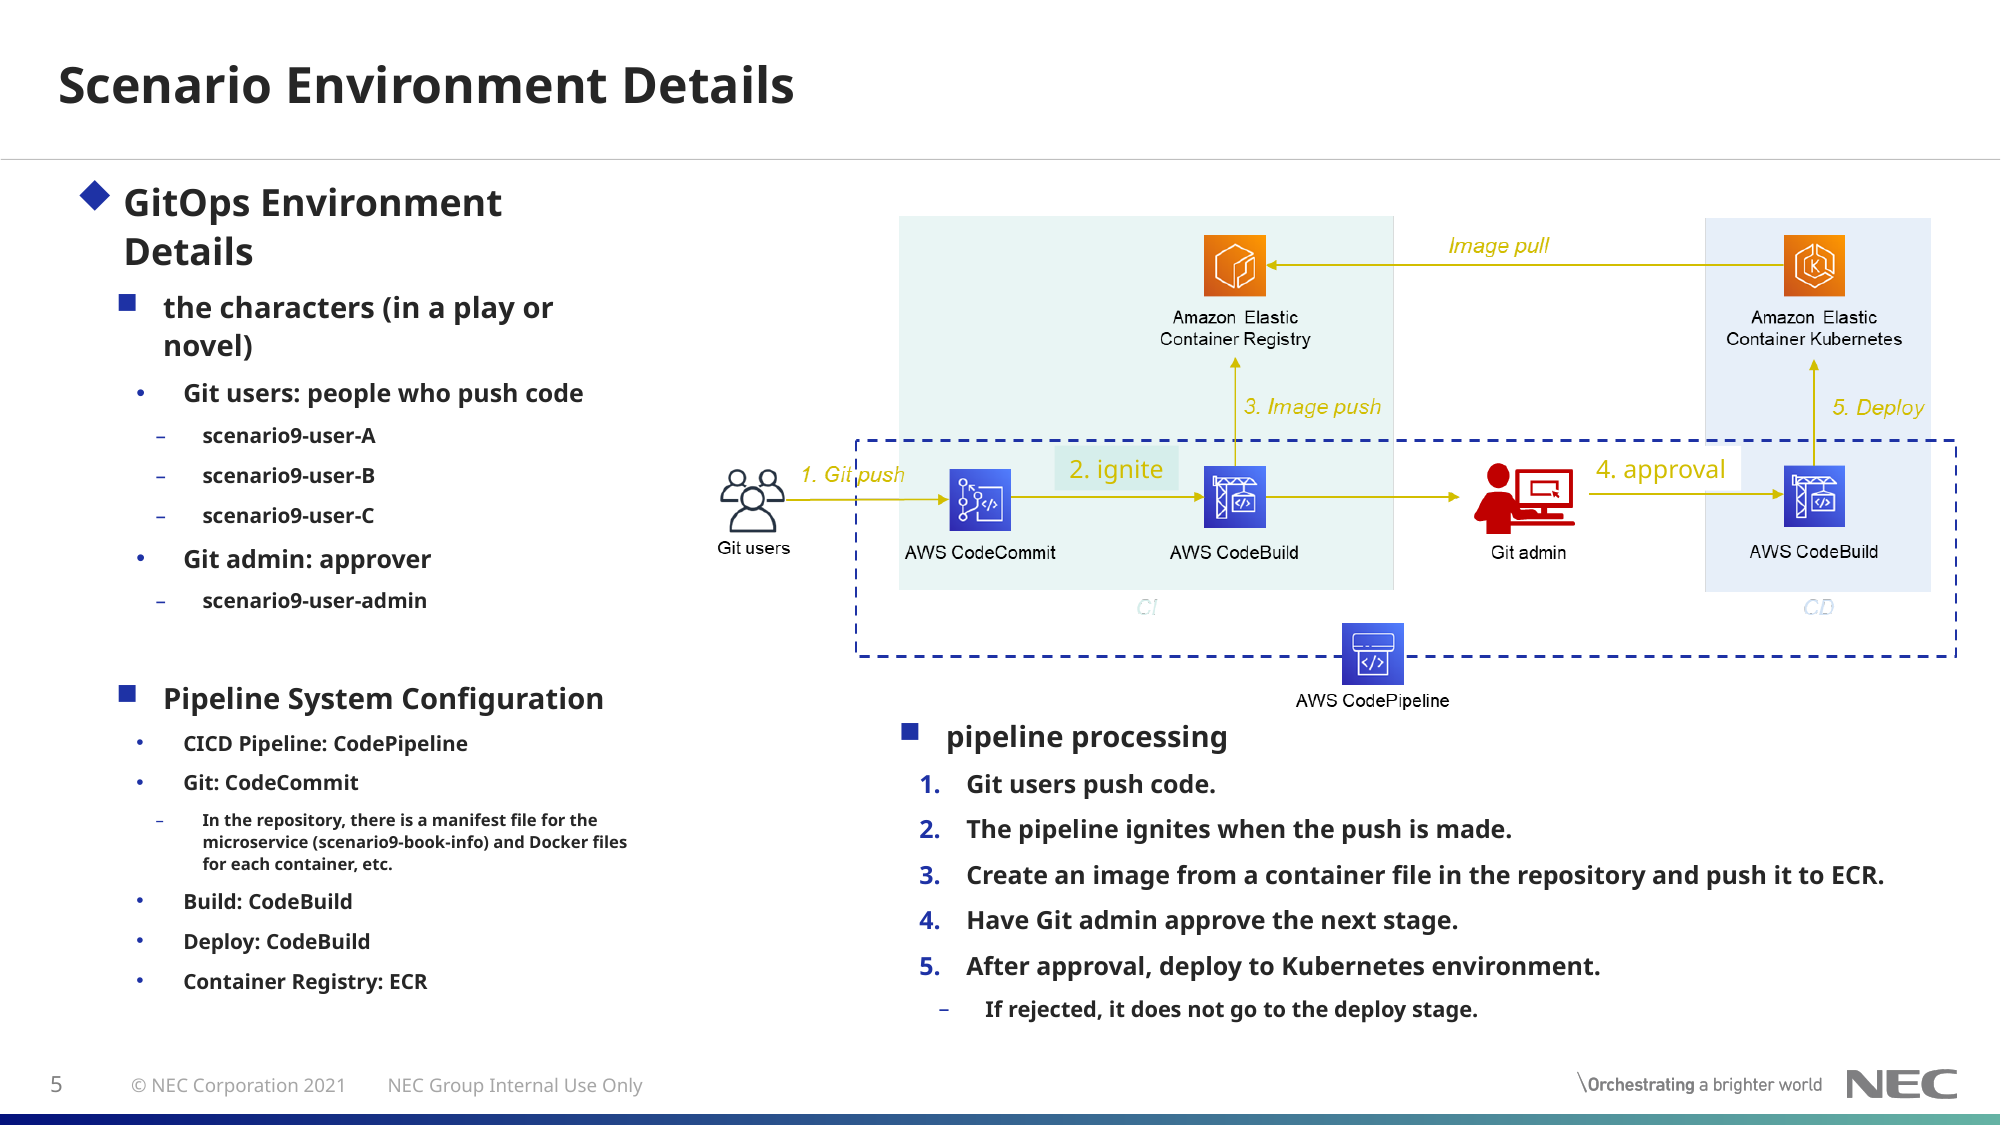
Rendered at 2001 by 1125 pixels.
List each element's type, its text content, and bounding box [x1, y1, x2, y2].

text_box GitOps Environment Details the characters (in a play or novel) Git users: people who push code scenario9-user-A scenario9-user-B scenario9-user-C Git admin: approver scenario9-user-admin Pipeline System Configuration CICD Pipeline: CodePipeline Git: CodeCommit In the repository, there is a manifest file for the microservice (scenario9-book-info) and Docker files for each container, etc. Build: CodeBuild Deploy: CodeBuild Container Registry: ECR [43, 166, 644, 1012]
text_box pipeline processing Git users push code. The pipeline ignites when the push is made. Create an image from a container file in the repository and push it to ECR. Have Git admin approve the next stage. After approval, deploy to Kubernetes environment. If rejected, it does not go to the deploy stage. [826, 737, 1914, 1053]
title Scenario Environment Details [43, 33, 1957, 135]
picture [0, 0, 2001, 1125]
